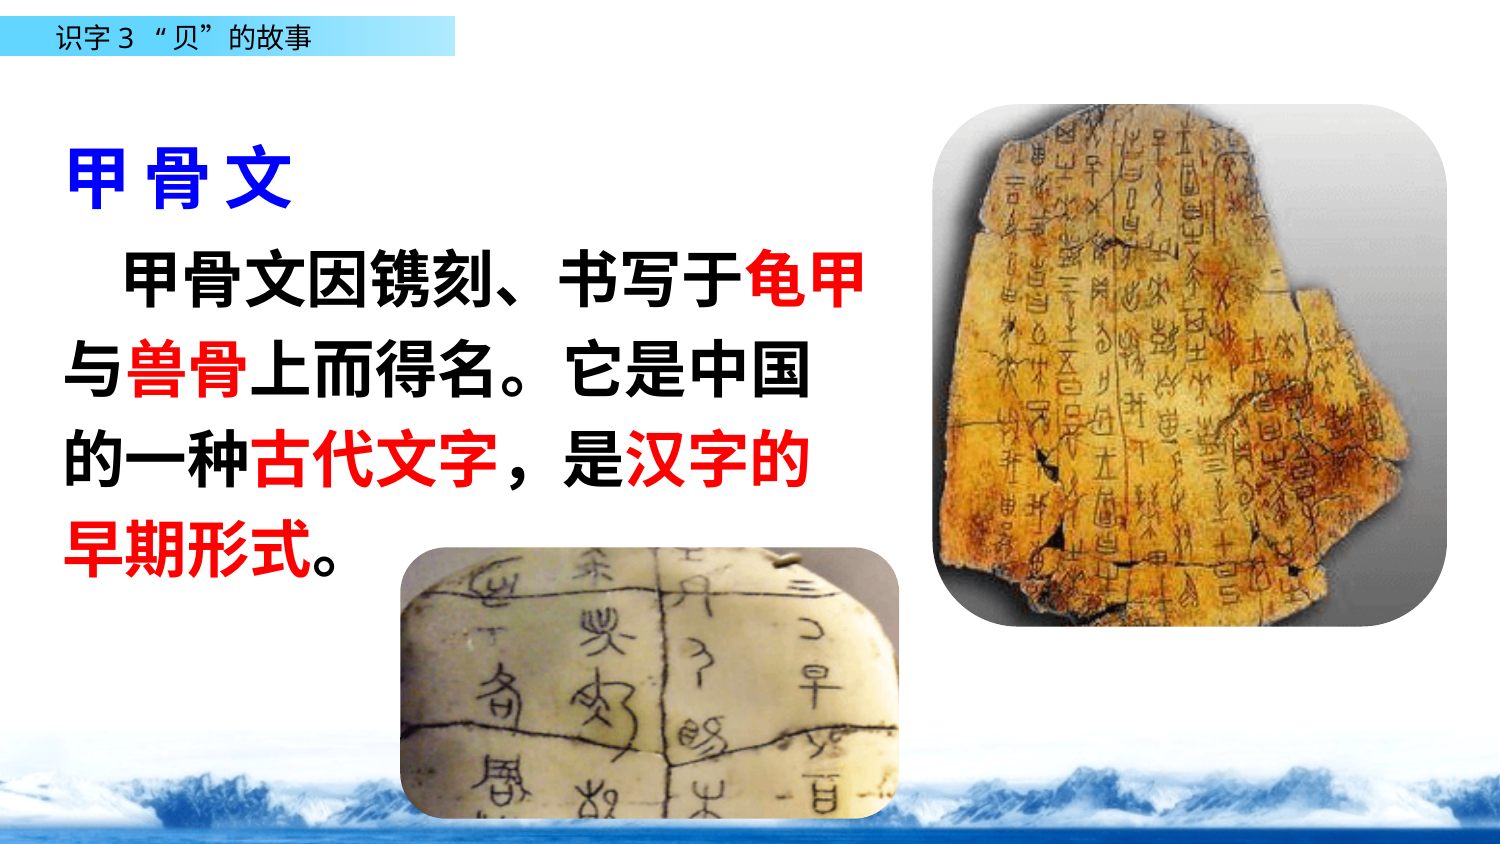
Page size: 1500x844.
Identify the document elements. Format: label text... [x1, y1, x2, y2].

picture [932, 103, 1448, 627]
text_box 甲骨文因镌刻、书写于龟甲与兽骨上而得名。它是中国的一种古代文字，是汉字的早期形式。 [47, 217, 889, 593]
text_box 甲骨文 [47, 86, 332, 217]
picture [0, 547, 1500, 844]
